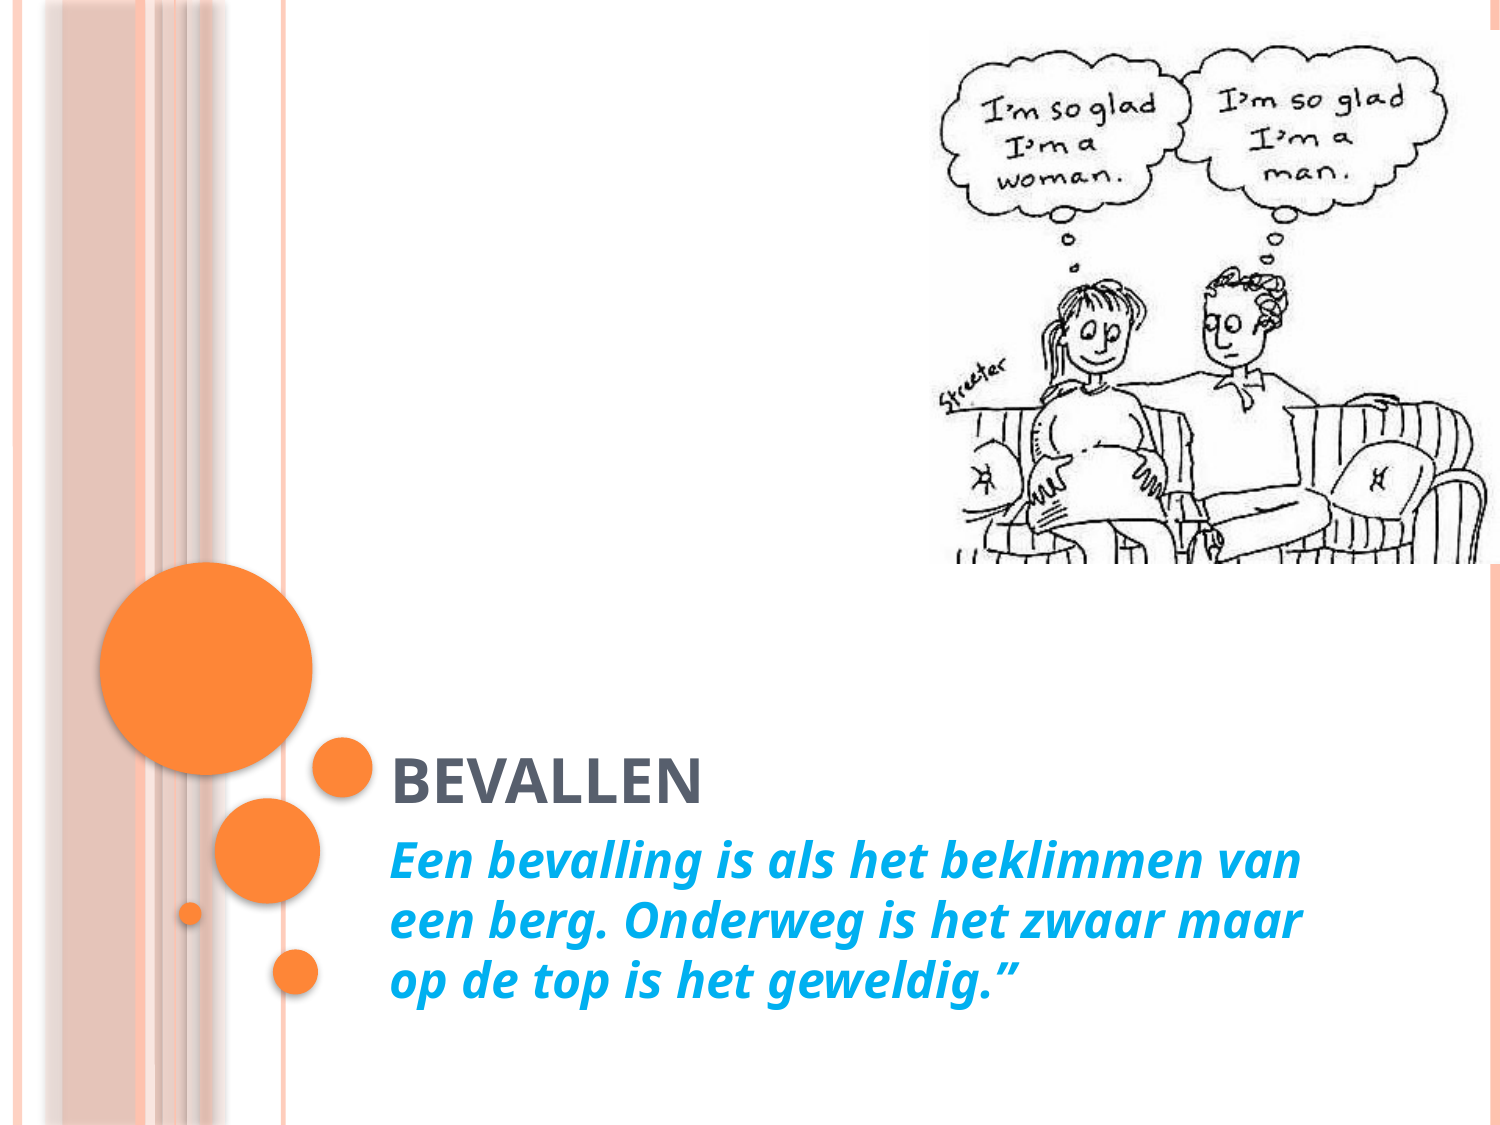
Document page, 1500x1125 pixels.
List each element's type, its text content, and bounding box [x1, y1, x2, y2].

title Bevallen [375, 512, 1388, 820]
subtitle Een bevalling is als het beklimmen van een berg. Onderweg is het zwaar maar op de top is het geweldig.” [375, 820, 1388, 1046]
picture [929, 29, 1500, 564]
